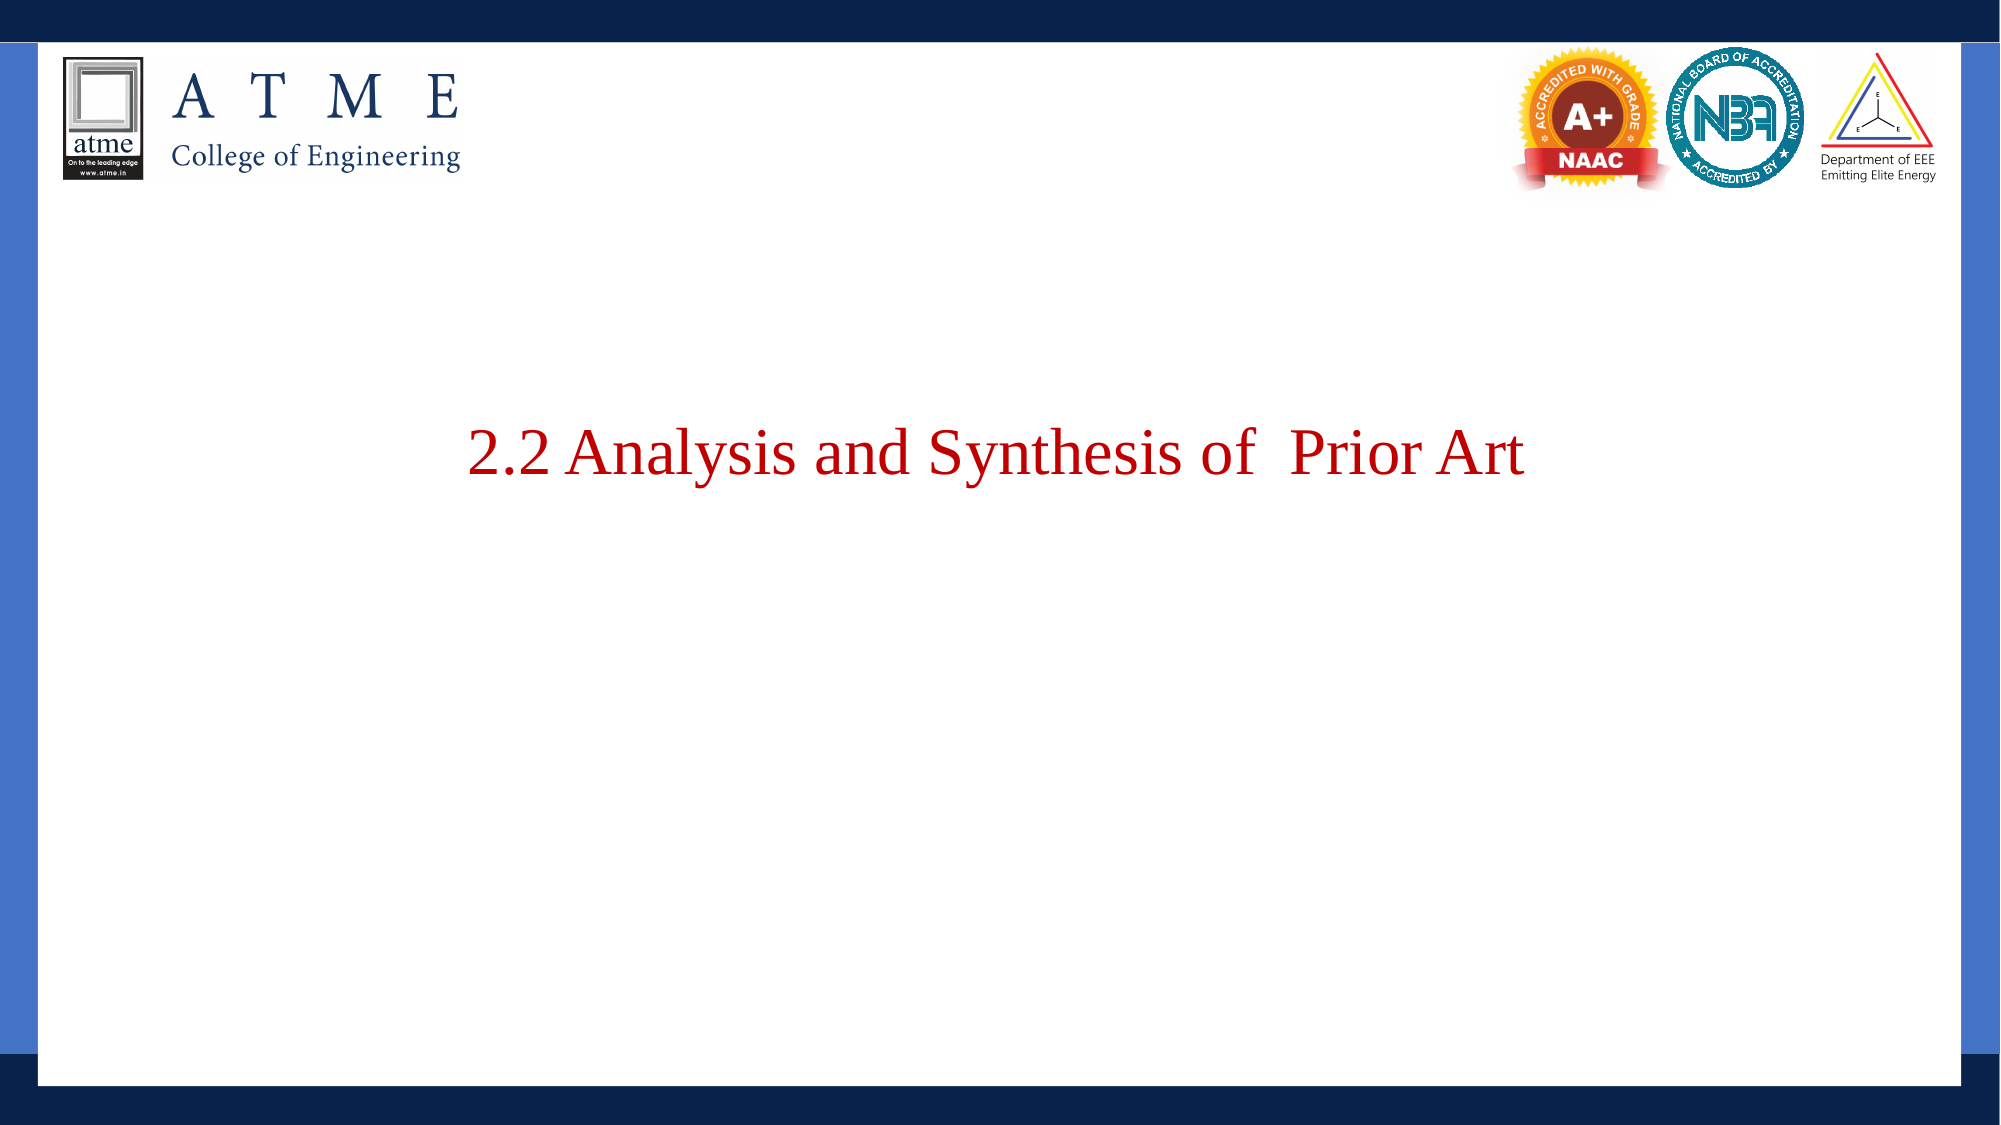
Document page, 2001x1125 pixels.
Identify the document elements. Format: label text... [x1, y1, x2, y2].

picture [63, 57, 461, 180]
picture [0, 1054, 2000, 1125]
picture [1815, 49, 1939, 184]
list 2.2 Analysis and Synthesis of Prior Art [187, 337, 1808, 1000]
picture [1666, 47, 1804, 188]
picture [1531, 60, 1651, 180]
picture [0, 0, 2000, 43]
